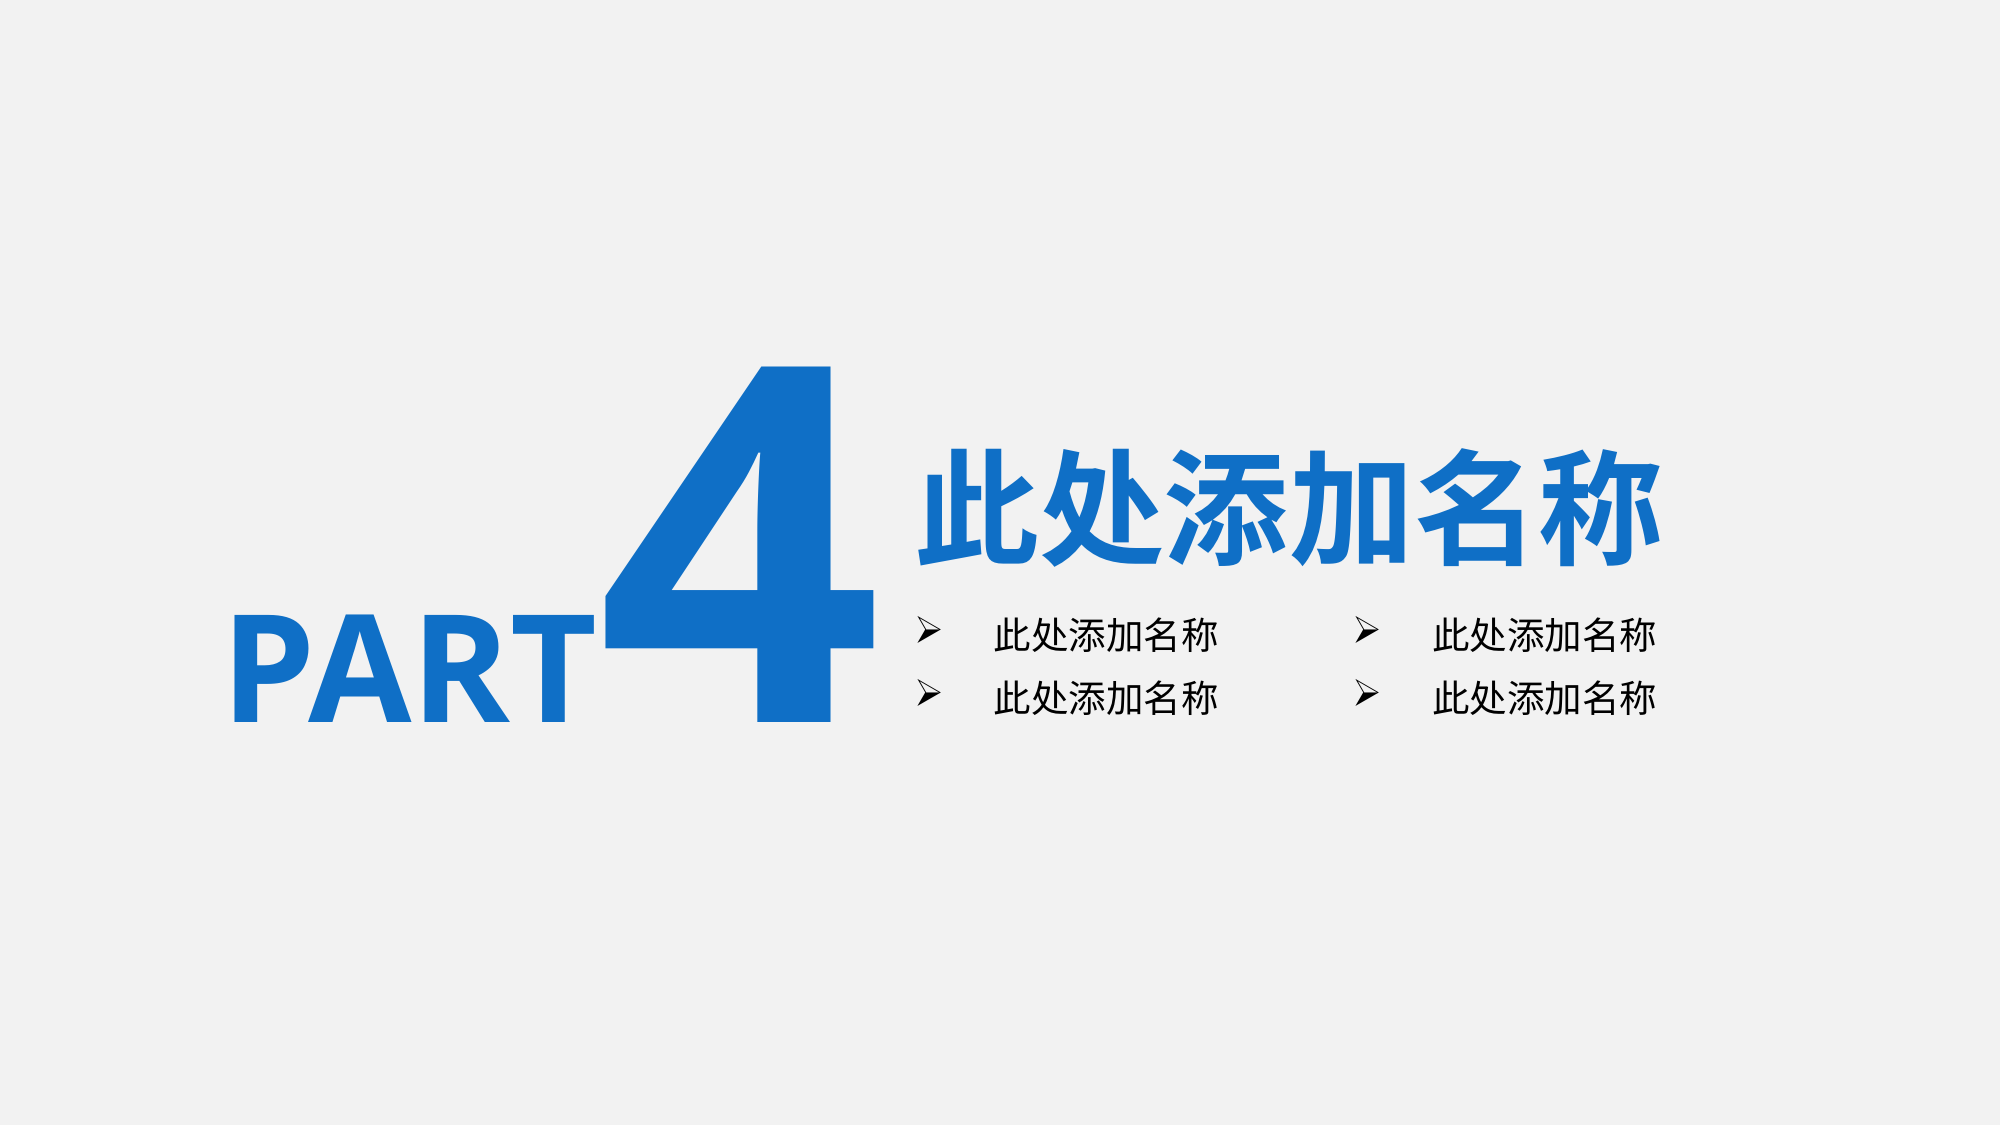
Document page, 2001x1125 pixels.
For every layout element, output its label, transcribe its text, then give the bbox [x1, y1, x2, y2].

text_box 此处添加名称 [899, 604, 1234, 665]
text_box 此处添加名称 [1337, 667, 1672, 728]
text_box 此处添加名称 [1337, 604, 1672, 665]
text_box PART4 [206, 217, 898, 830]
text_box 此处添加名称 [899, 667, 1234, 728]
text_box 此处添加名称 [899, 423, 1713, 588]
